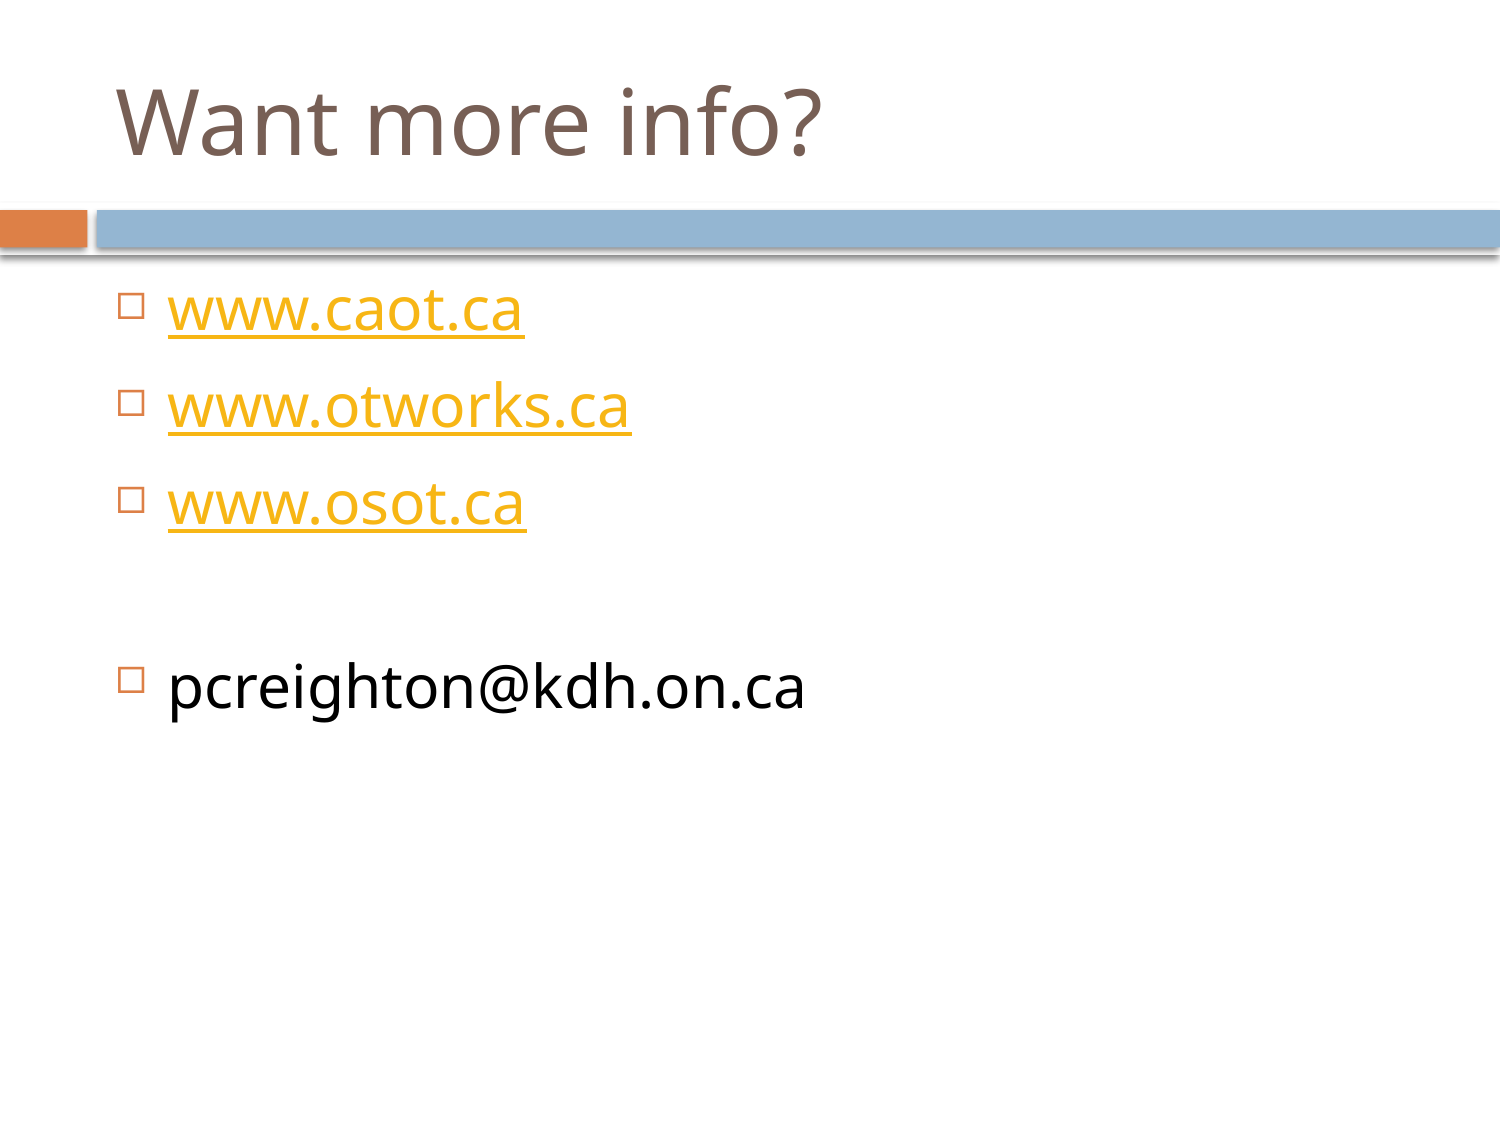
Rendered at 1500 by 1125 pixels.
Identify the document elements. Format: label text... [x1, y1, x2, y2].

title Want more info? [100, 37, 1438, 200]
list www.caot.ca www.otworks.ca www.osot.ca pcreighton@kdh.on.ca [100, 262, 1438, 1000]
